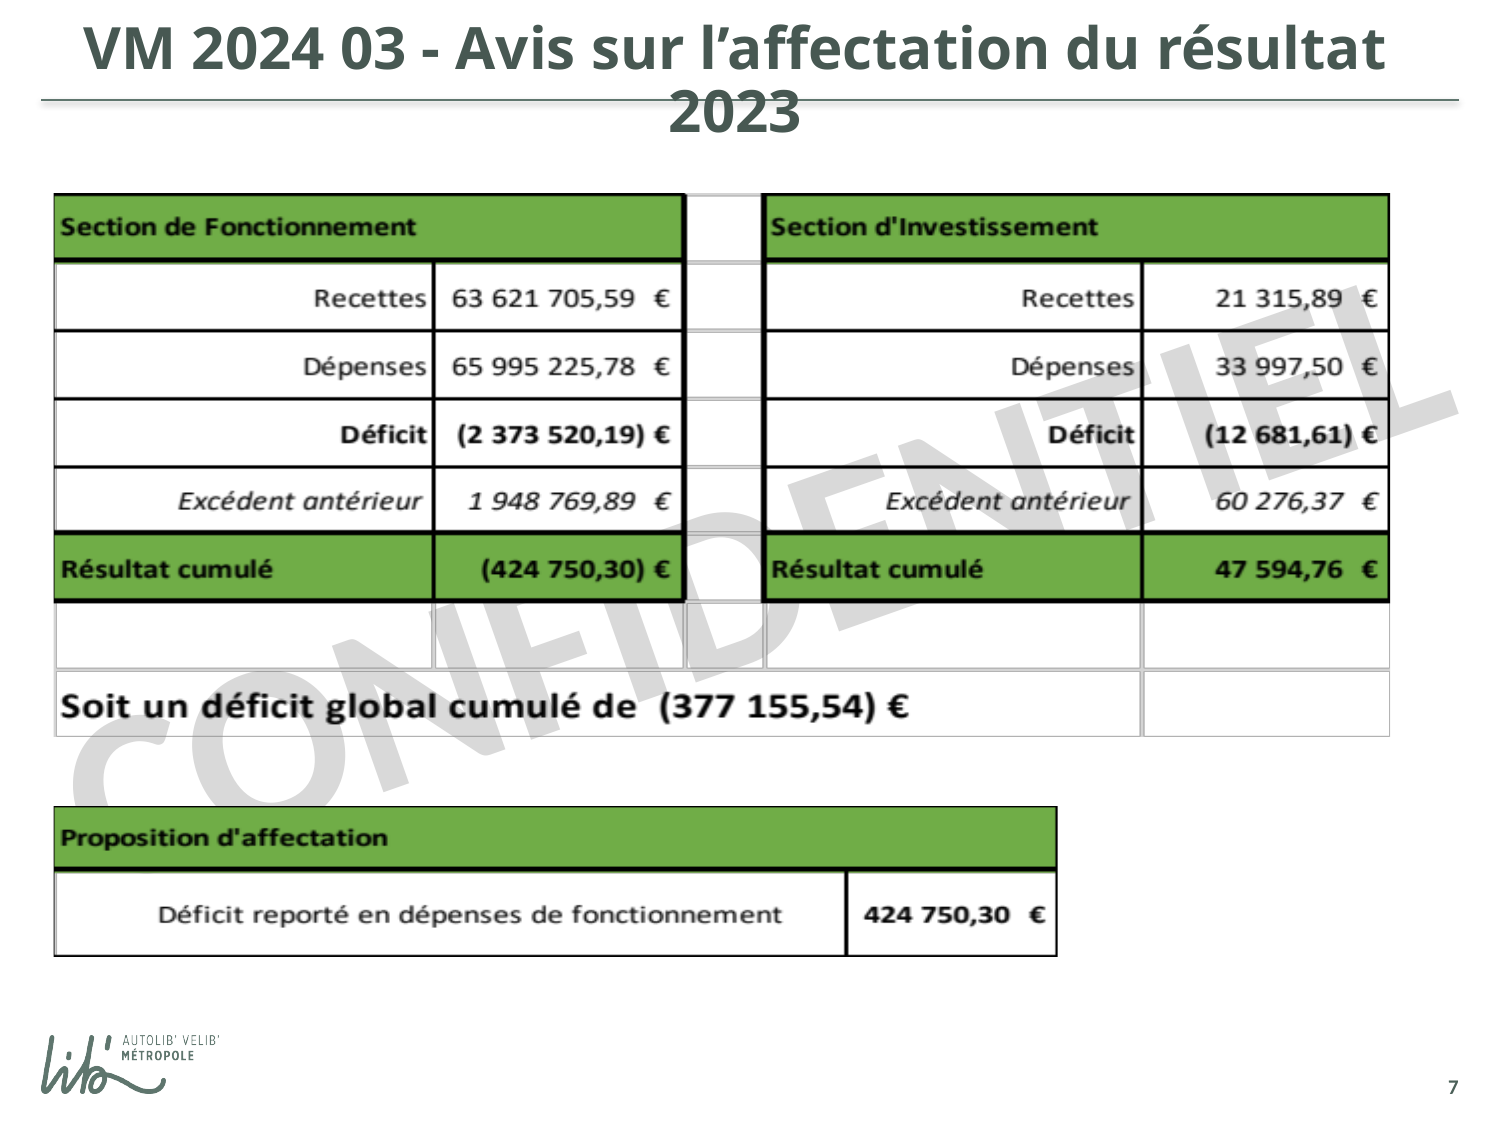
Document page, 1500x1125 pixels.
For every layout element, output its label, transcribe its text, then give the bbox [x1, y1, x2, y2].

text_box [53, 806, 1058, 958]
picture [41, 1035, 219, 1094]
title VM 2024 03 - Avis sur l’affectation du résultat 2023 [36, 17, 1435, 146]
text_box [53, 192, 1391, 737]
